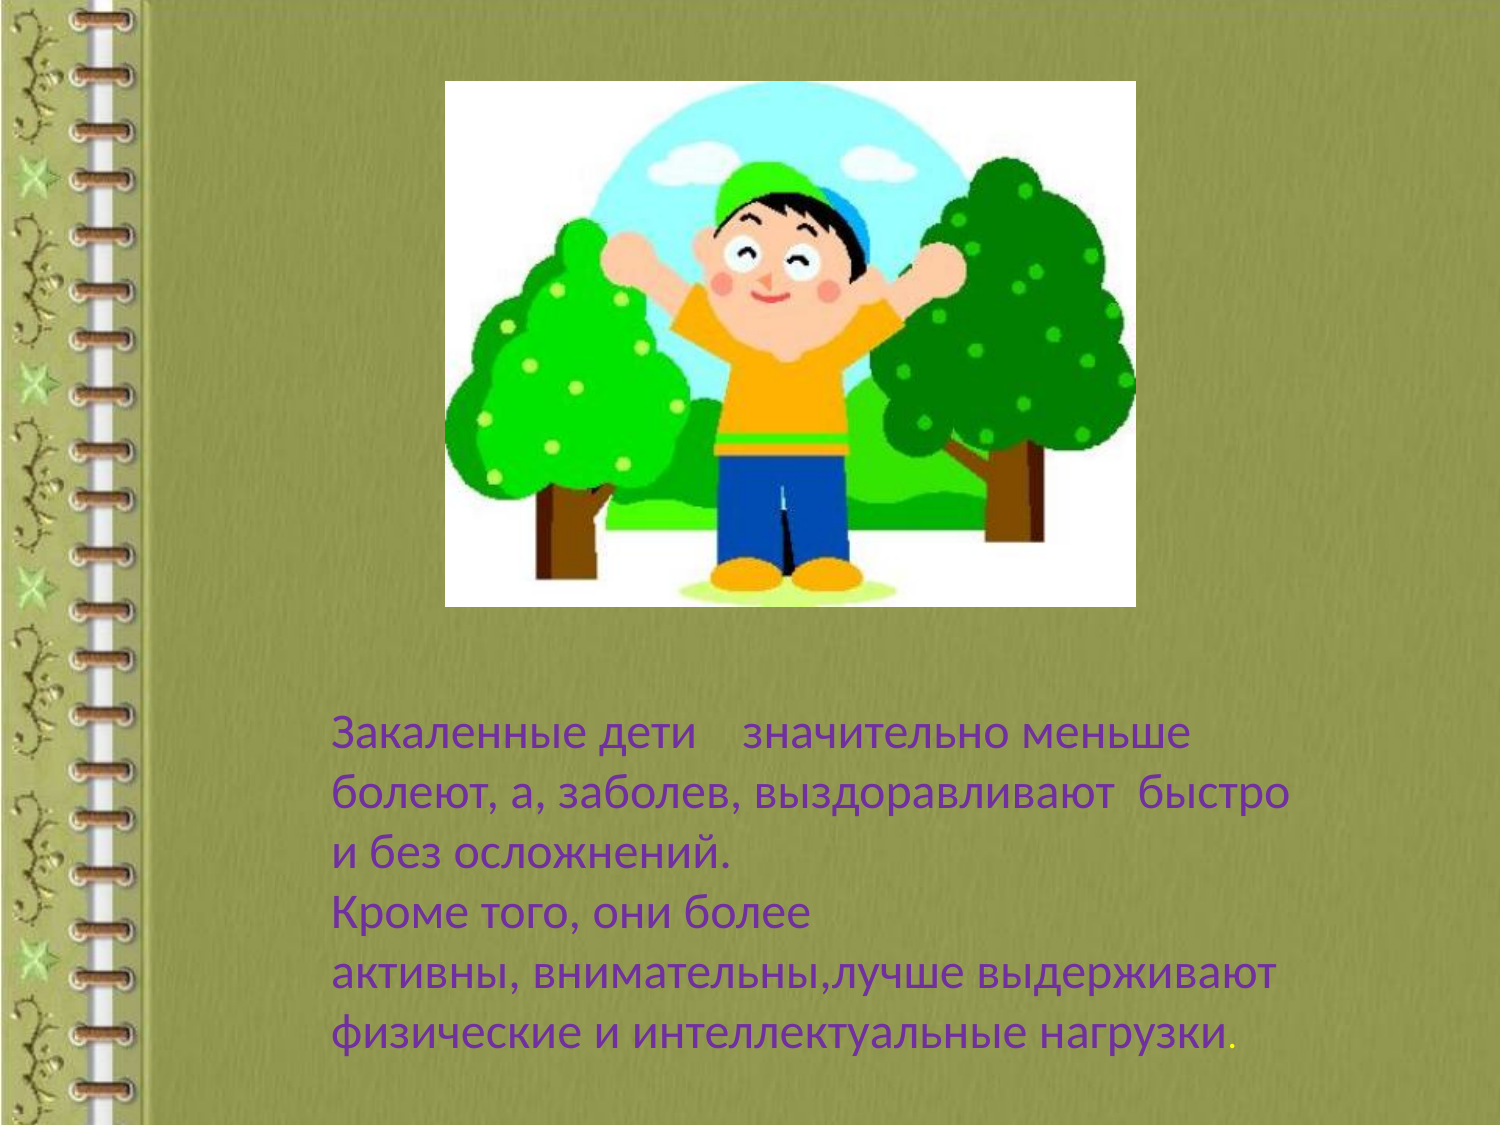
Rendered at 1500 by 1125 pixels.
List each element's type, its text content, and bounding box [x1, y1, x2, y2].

picture [0, 0, 1500, 1125]
text_box Закаленные дети значительно меньше болеют, а, заболев, выздоравливают быстро и без осложнений. Кроме того, они более активны, внимательны,лучше выдерживают физические и интеллектуальные нагрузки. [316, 691, 1336, 1067]
